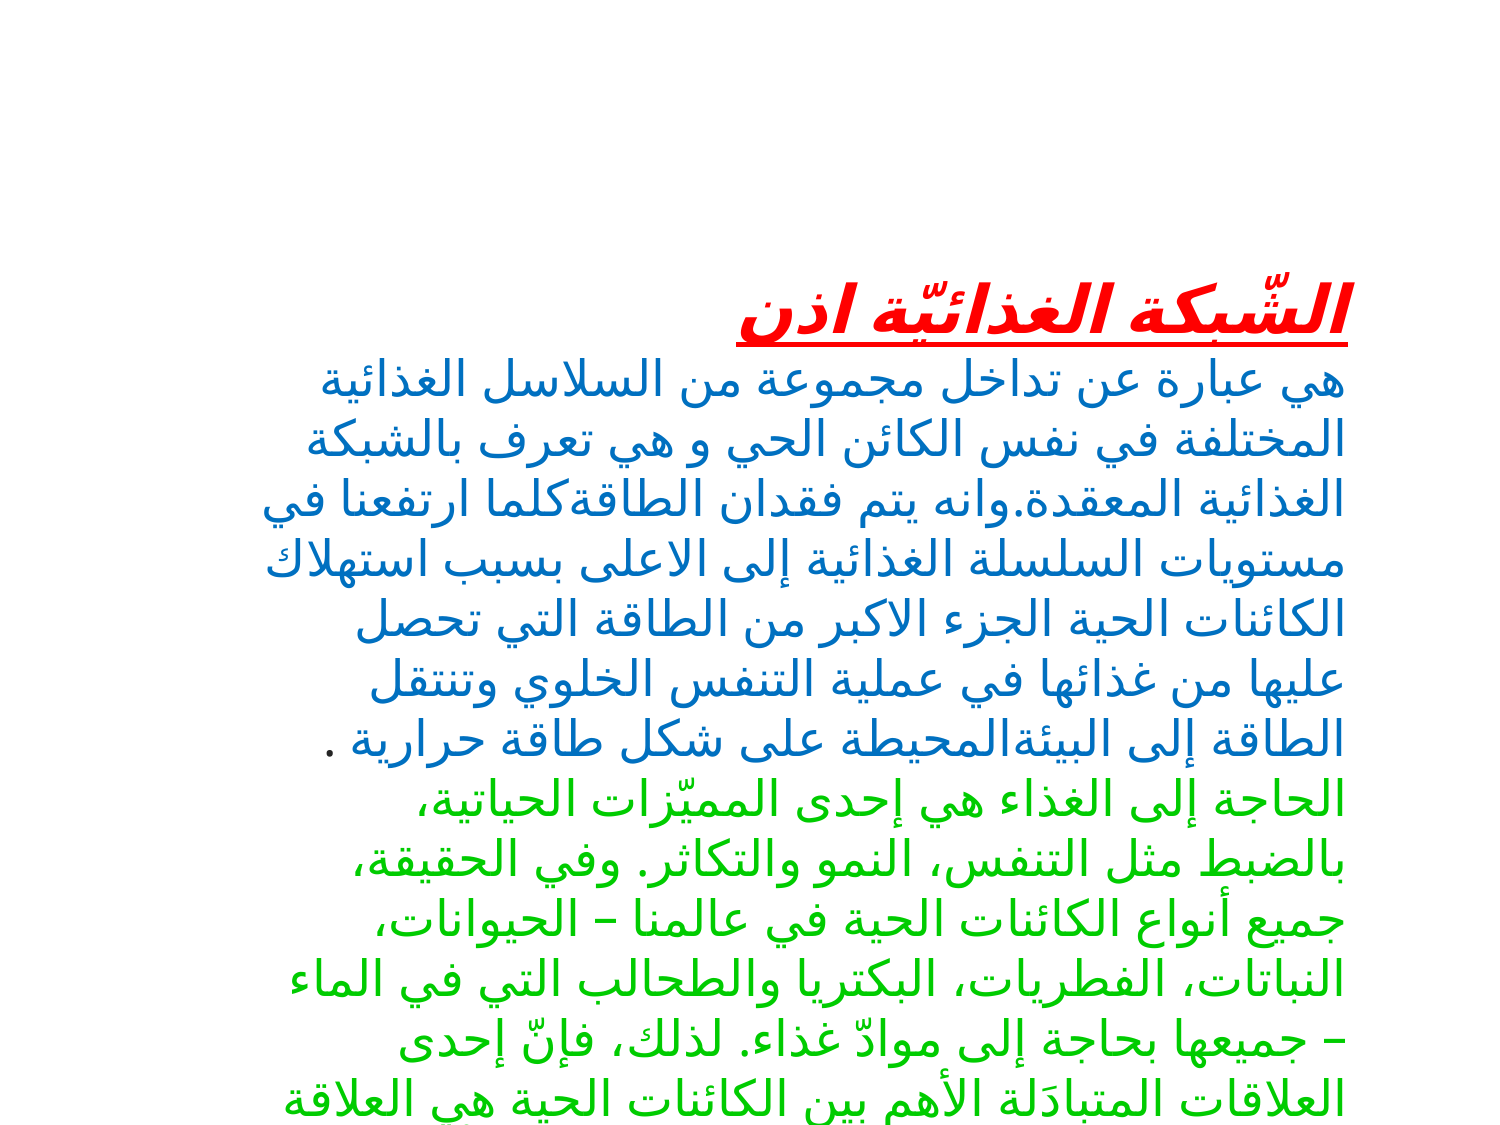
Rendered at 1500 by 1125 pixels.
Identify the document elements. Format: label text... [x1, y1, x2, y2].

text_box الشّبكة الغذائيّة اذن هي عبارة عن تداخل مجموعة من السلاسل الغذائية المختلفة في نفس الكائن الحي و هي تعرف بالشبكة الغذائية المعقدة.وانه يتم فقدان الطاقةكلما ارتفعنا في مستويات السلسلة الغذائية إلى الاعلى بسبب استهلاك الكائنات الحية الجزء الاكبر من الطاقة التي تحصل عليها من غذائها في عملية التنفس الخلوي وتنتقل الطاقة إلى البيئةالمحيطة على شكل طاقة حرارية . الحاجة إلى الغذاء هي إحدى المميّزات الحياتية، بالضبط مثل التنفس، النمو والتكاثر. وفي الحقيقة، جميع أنواع الكائنات الحية في عالمنا – الحيوانات، النباتات، الفطريات، البكتريا والطحالب التي في الماء – جميعها بحاجة إلى موادّ غذاء. لذلك، فإنّ إحدى العلاقات المتبادَلة الأهم بين الكائنات الحية هي العلاقة بين الكائنات التي تُؤكَل وبين الكائنات التي تأكلها [237, 259, 1363, 1125]
